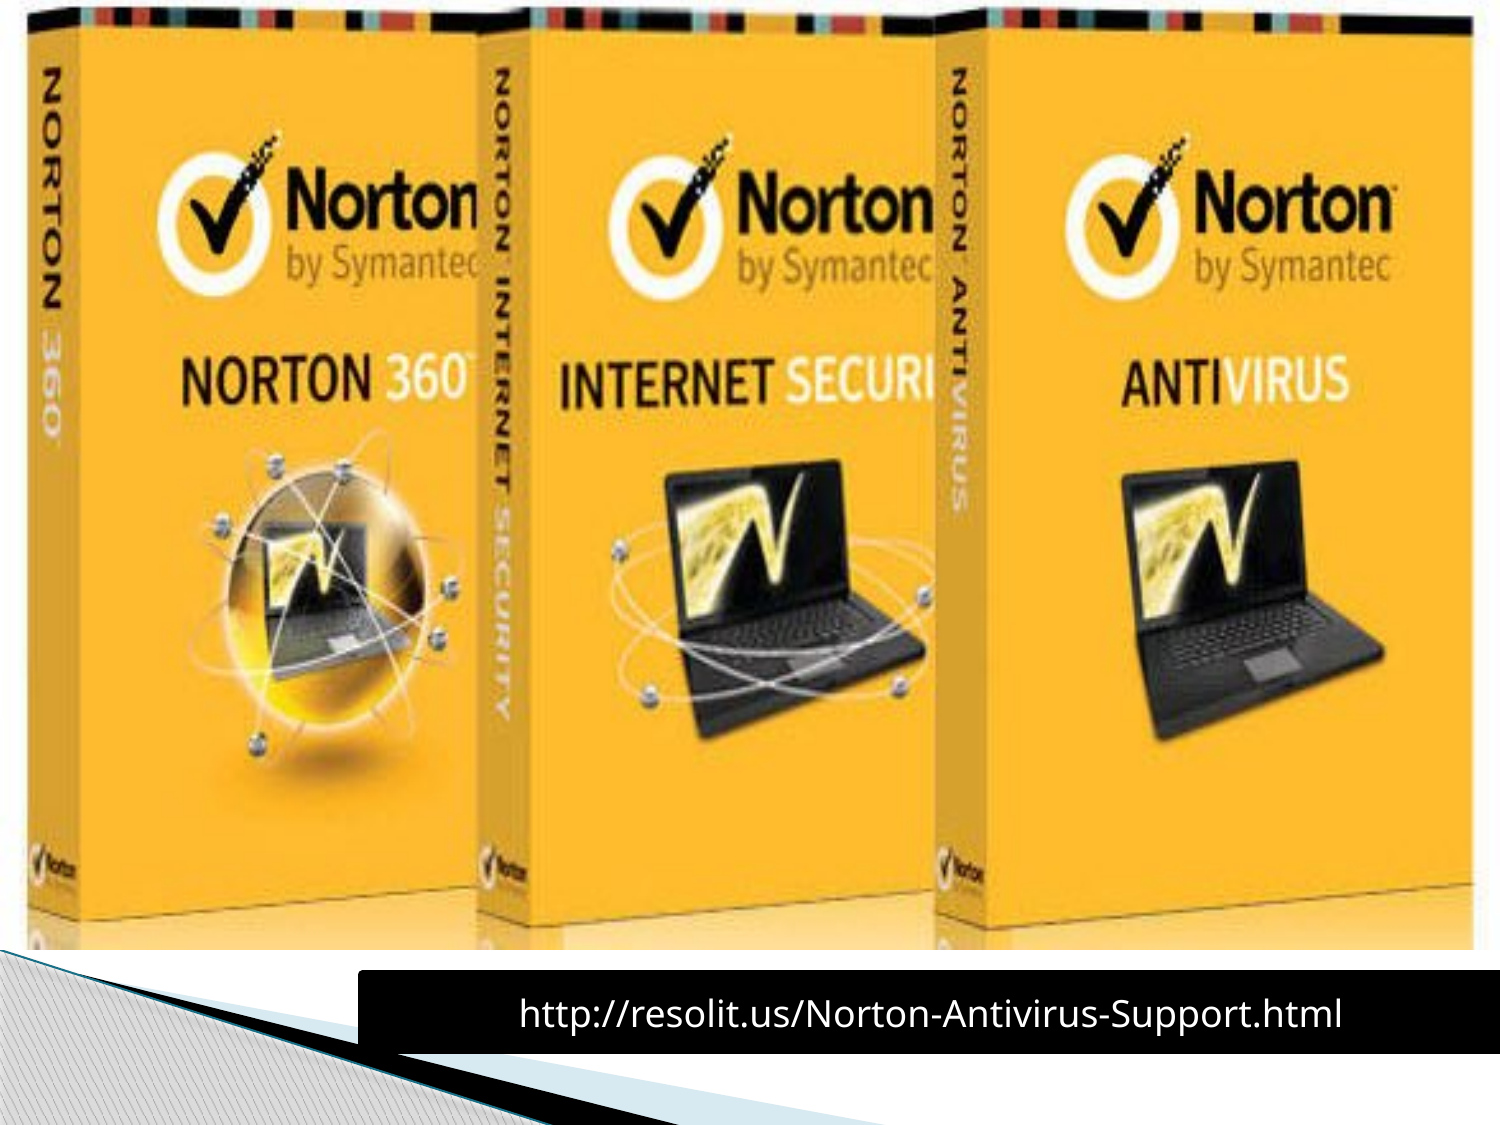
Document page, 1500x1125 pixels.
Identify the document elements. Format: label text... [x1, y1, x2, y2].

text_box http://resolit.us/Norton-Antivirus-Support.html [358, 970, 1500, 1054]
picture [0, 0, 1500, 951]
